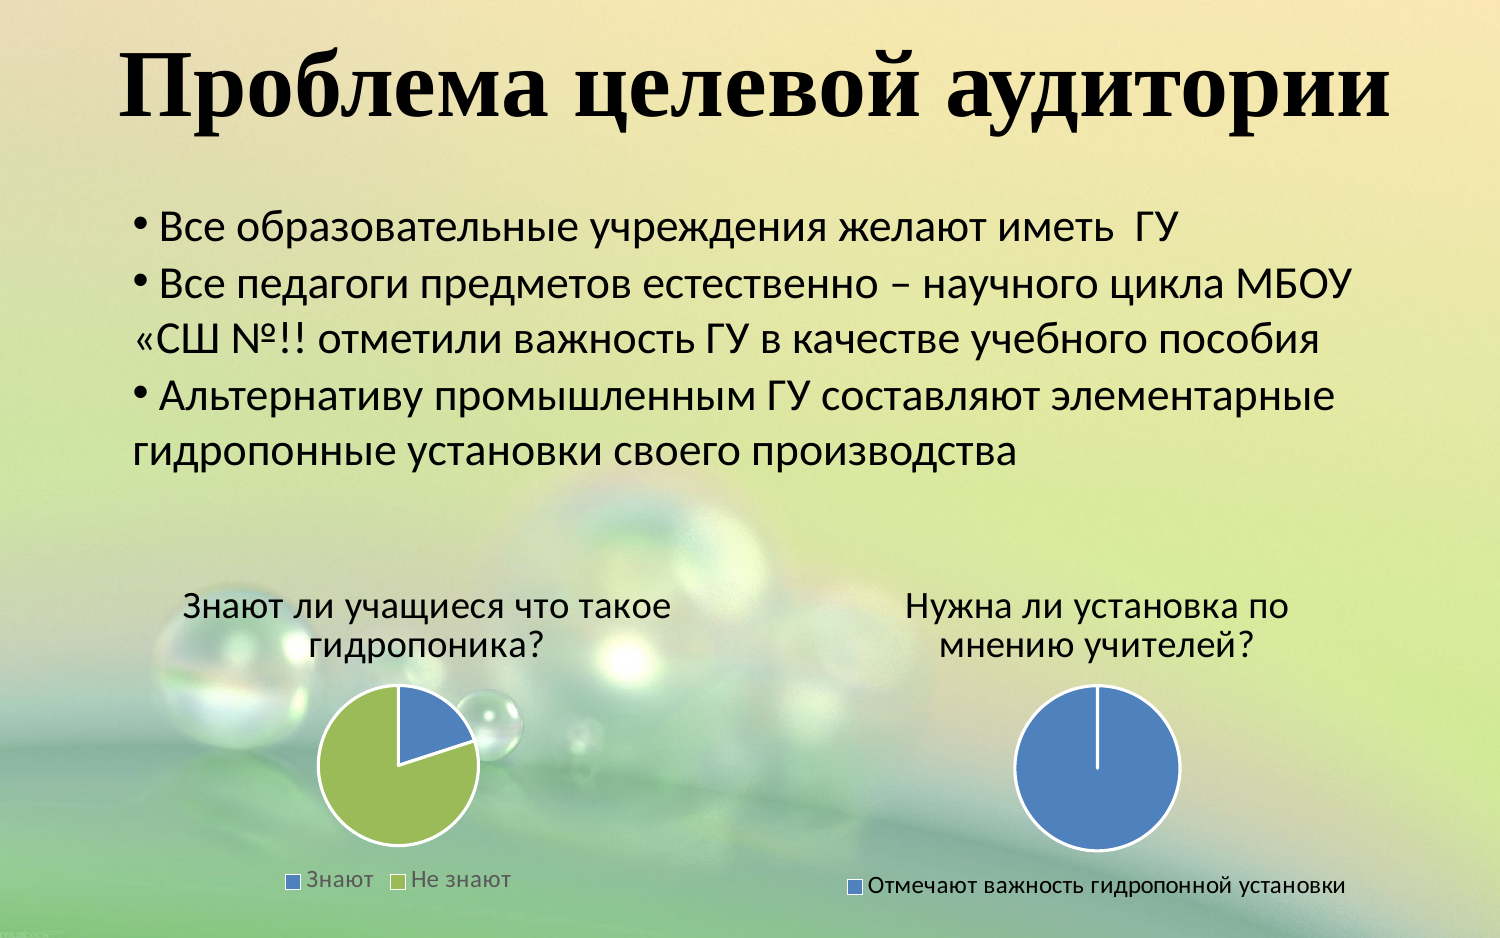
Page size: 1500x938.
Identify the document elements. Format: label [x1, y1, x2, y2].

chart [70, 562, 727, 901]
picture [0, 0, 1500, 938]
chart [784, 562, 1410, 906]
